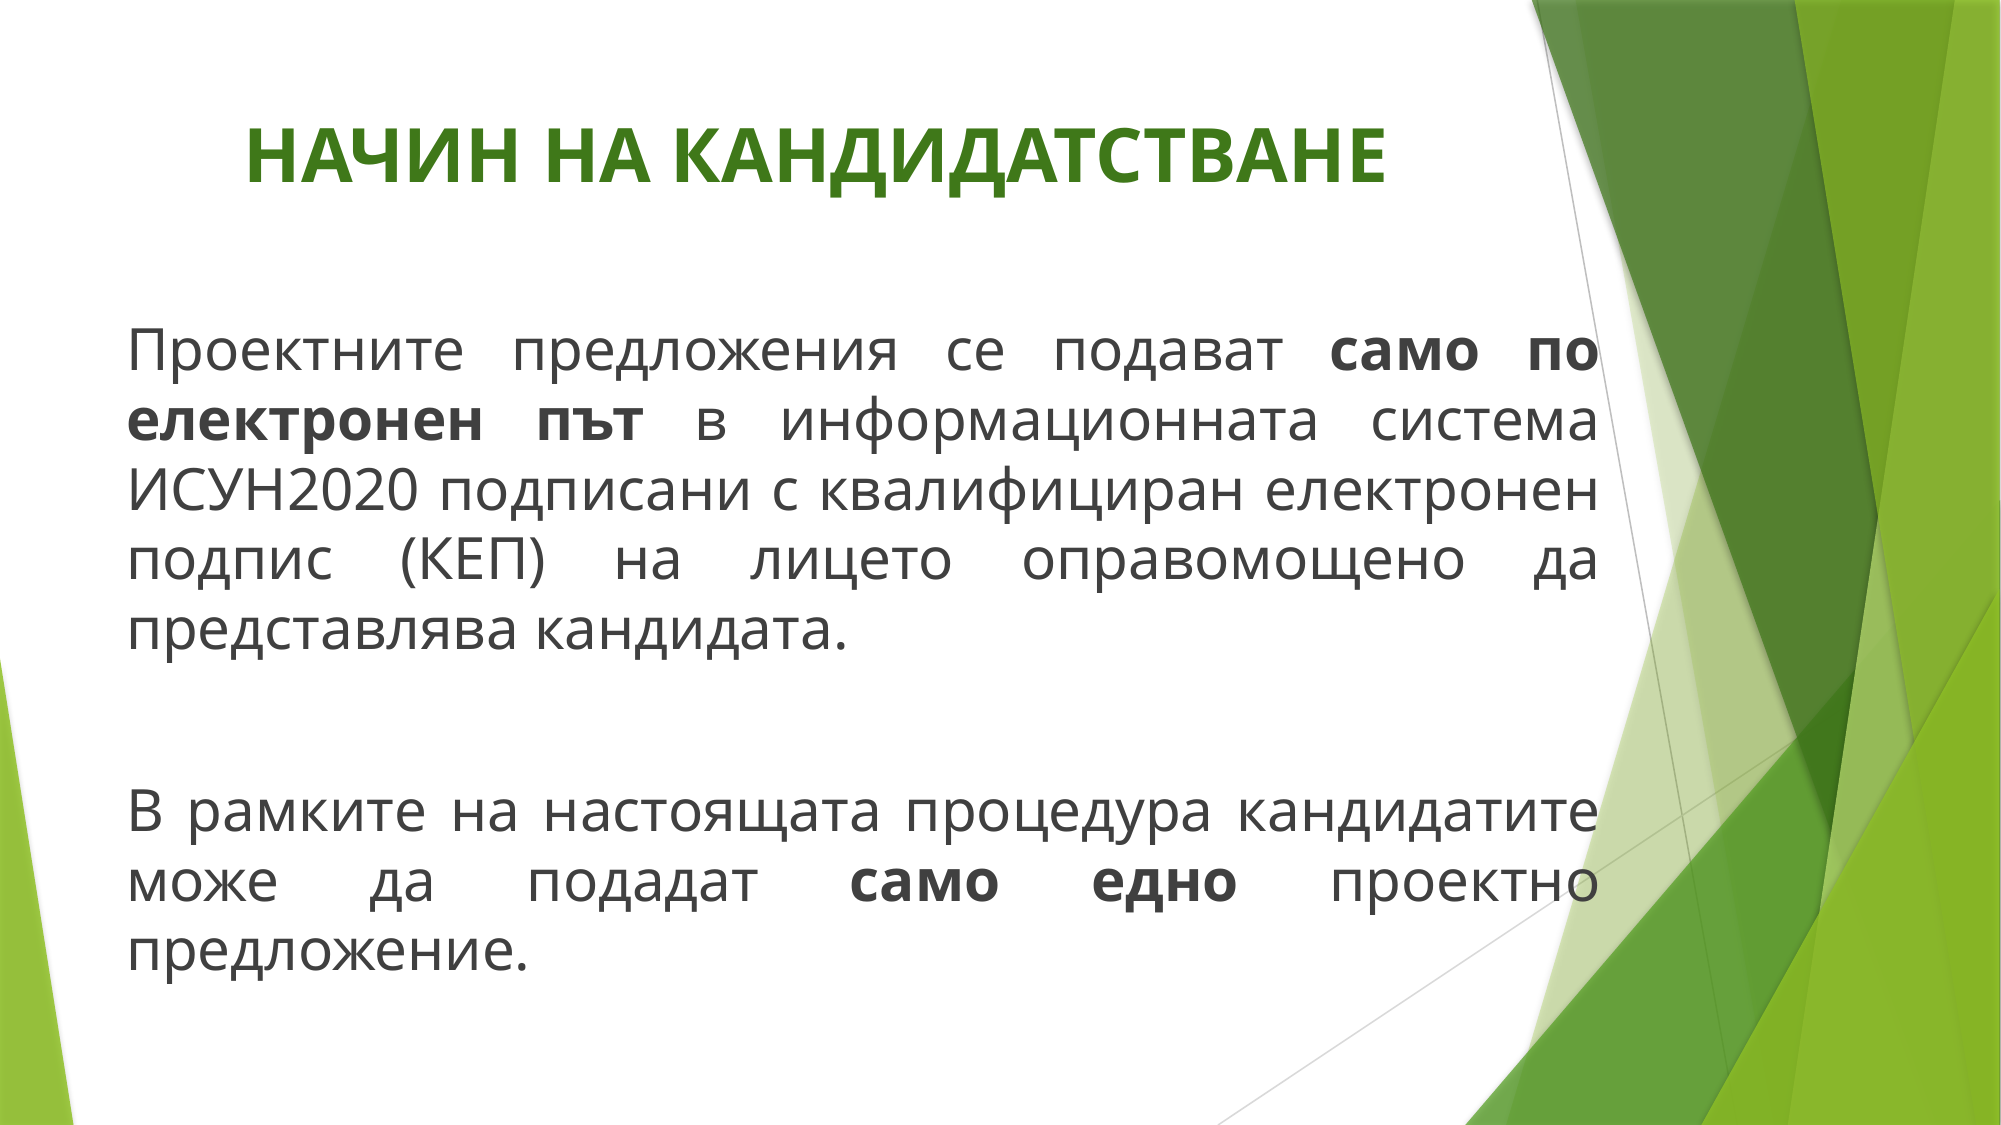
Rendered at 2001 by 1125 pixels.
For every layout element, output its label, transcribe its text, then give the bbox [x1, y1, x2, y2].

title НАЧИН НА КАНДИДАТСТВАНЕ [111, 99, 1522, 213]
list Проектните предложения се подават само по електронен път в информационната система ИСУН2020 подписани с квалифициран електронен подпис (КЕП) на лицето оправомощено да представлява кандидата. В рамките на настоящата процедура кандидатите може да подадат само едно проектно предложение. [111, 213, 1616, 1096]
